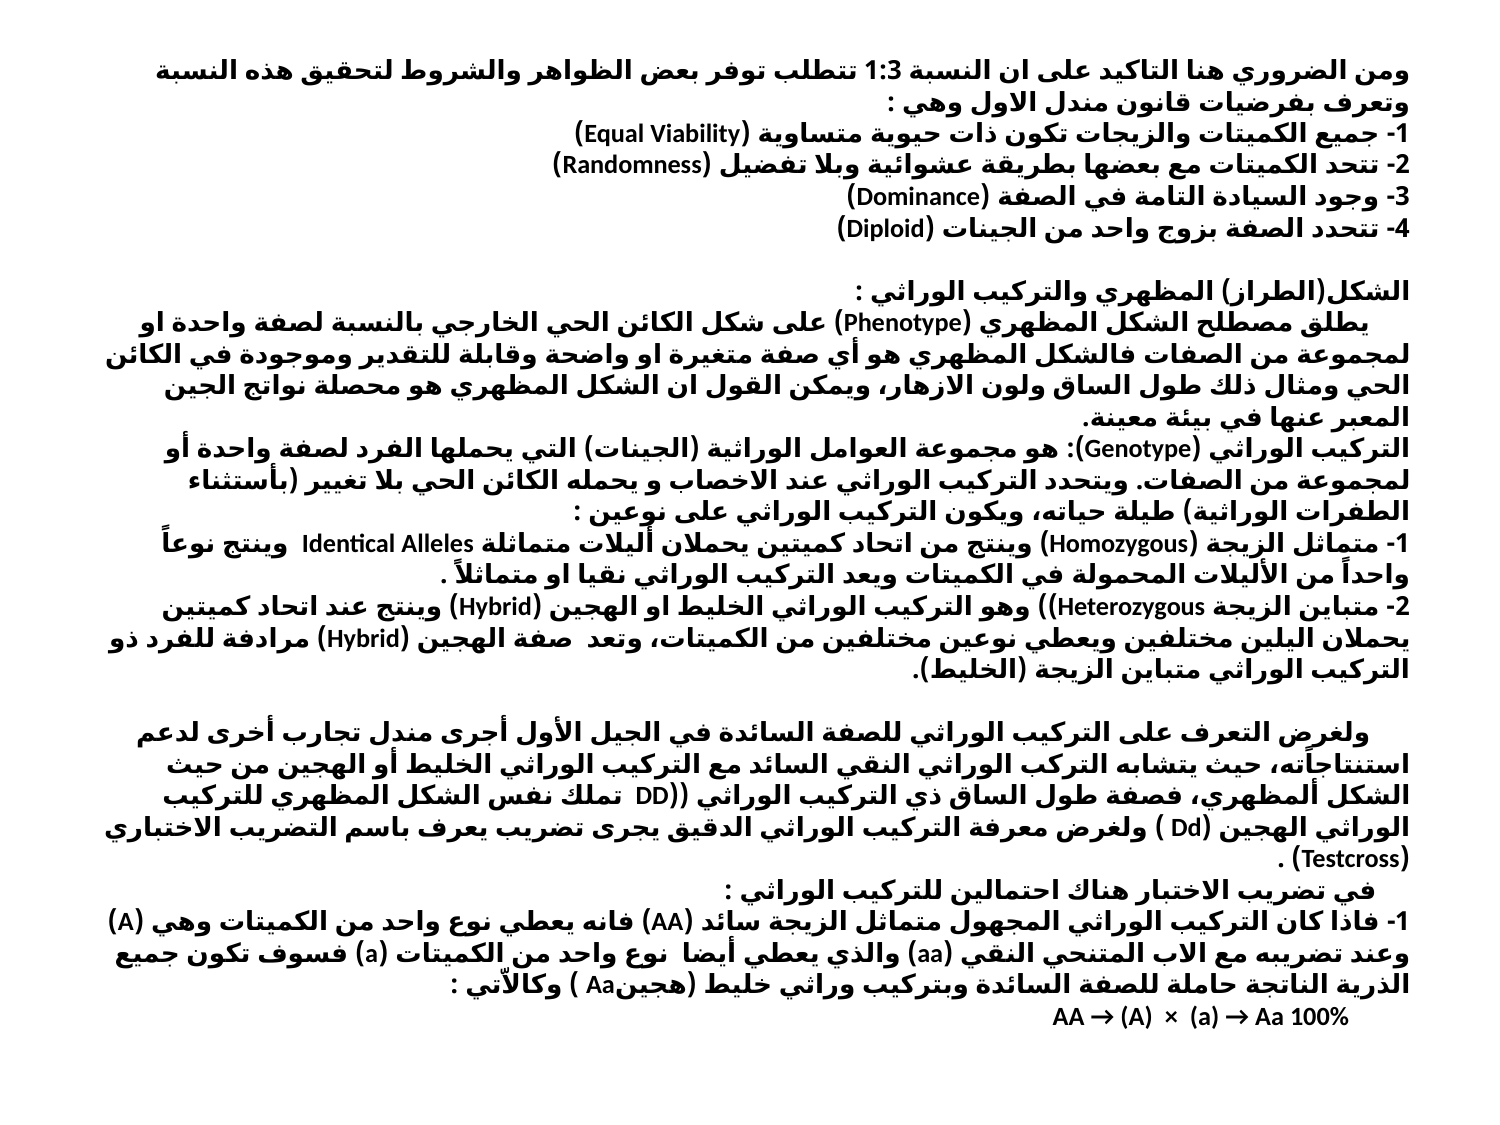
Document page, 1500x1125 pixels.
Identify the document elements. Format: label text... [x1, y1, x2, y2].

title ومن الضروري هنا التاكيد على ان النسبة 1:3 تتطلب توفر بعض الظواهر والشروط لتحقيق هذه النسبة وتعرف بفرضيات قانون مندل الاول وهي : 1- جميع الكميتات والزيجات تكون ذات حيوية متساوية (Equal Viability) 2- تتحد الكميتات مع بعضها بطريقة عشوائية وبلا تفضيل (Randomness) 3- وجود السيادة التامة في الصفة (Dominance) 4- تتحدد الصفة بزوج واحد من الجينات (Diploid) الشكل(الطراز) المظهري والتركيب الوراثي : يطلق مصطلح الشكل المظهري (Phenotype) على شكل الكائن الحي الخارجي بالنسبة لصفة واحدة او لمجموعة من الصفات فالشكل المظهري هو أي صفة متغيرة او واضحة وقابلة للتقدير وموجودة في الكائن الحي ومثال ذلك طول الساق ولون الازهار، ويمكن القول ان الشكل المظهري هو محصلة نواتج الجين المعبر عنها في بيئة معينة. التركيب الوراثي (Genotype): هو مجموعة العوامل الوراثية (الجينات) التي يحملها الفرد لصفة واحدة أو لمجموعة من الصفات. ويتحدد التركيب الوراثي عند الاخصاب و يحمله الكائن الحي بلا تغيير (بأستثناء الطفرات الوراثية) طيلة حياته، ويكون التركيب الوراثي على نوعين : 1- متماثل الزيجة (Homozygous) وينتج من اتحاد كميتين يحملان أليلات متماثلة Identical Alleles وينتج نوعاً واحداً من الأليلات المحمولة في الكميتات ويعد التركيب الوراثي نقيا او متماثلاً . 2- متباين الزيجة Heterozygous)) وهو التركيب الوراثي الخليط او الهجين (Hybrid) وينتج عند اتحاد كميتين يحملان اليلين مختلفين ويعطي نوعين مختلفين من الكميتات، وتعد صفة الهجين (Hybrid) مرادفة للفرد ذو التركيب الوراثي متباين الزيجة (الخليط). ولغرض التعرف على التركيب الوراثي للصفة السائدة في الجيل الأول أجرى مندل تجارب أخرى لدعم استنتاجاًته، حيث يتشابه التركب الوراثي النقي السائد مع التركيب الوراثي الخليط أو الهجين من حيث الشكل ألمظهري، فصفة طول الساق ذي التركيب الوراثي ((DD تملك نفس الشكل المظهري للتركيب الوراثي الهجين (Dd ) ولغرض معرفة التركيب الوراثي الدقيق يجرى تضريب يعرف باسم التضريب الاختباري (Testcross) . في تضريب الاختبار هناك احتمالين للتركيب الوراثي : 1- فاذا كان التركيب الوراثي المجهول متماثل الزيجة سائد (AA) فانه يعطي نوع واحد من الكميتات وهي (A) وعند تضريبه مع الاب المتنحي النقي (aa) والذي يعطي أيضا نوع واحد من الكميتات (a) فسوف تكون جميع الذرية الناتجة حاملة للصفة السائدة وبتركيب وراثي خليط (هجينAa ) وكالاّتي : AA → (A) × (a) → Aa 100% [75, 45, 1425, 1071]
